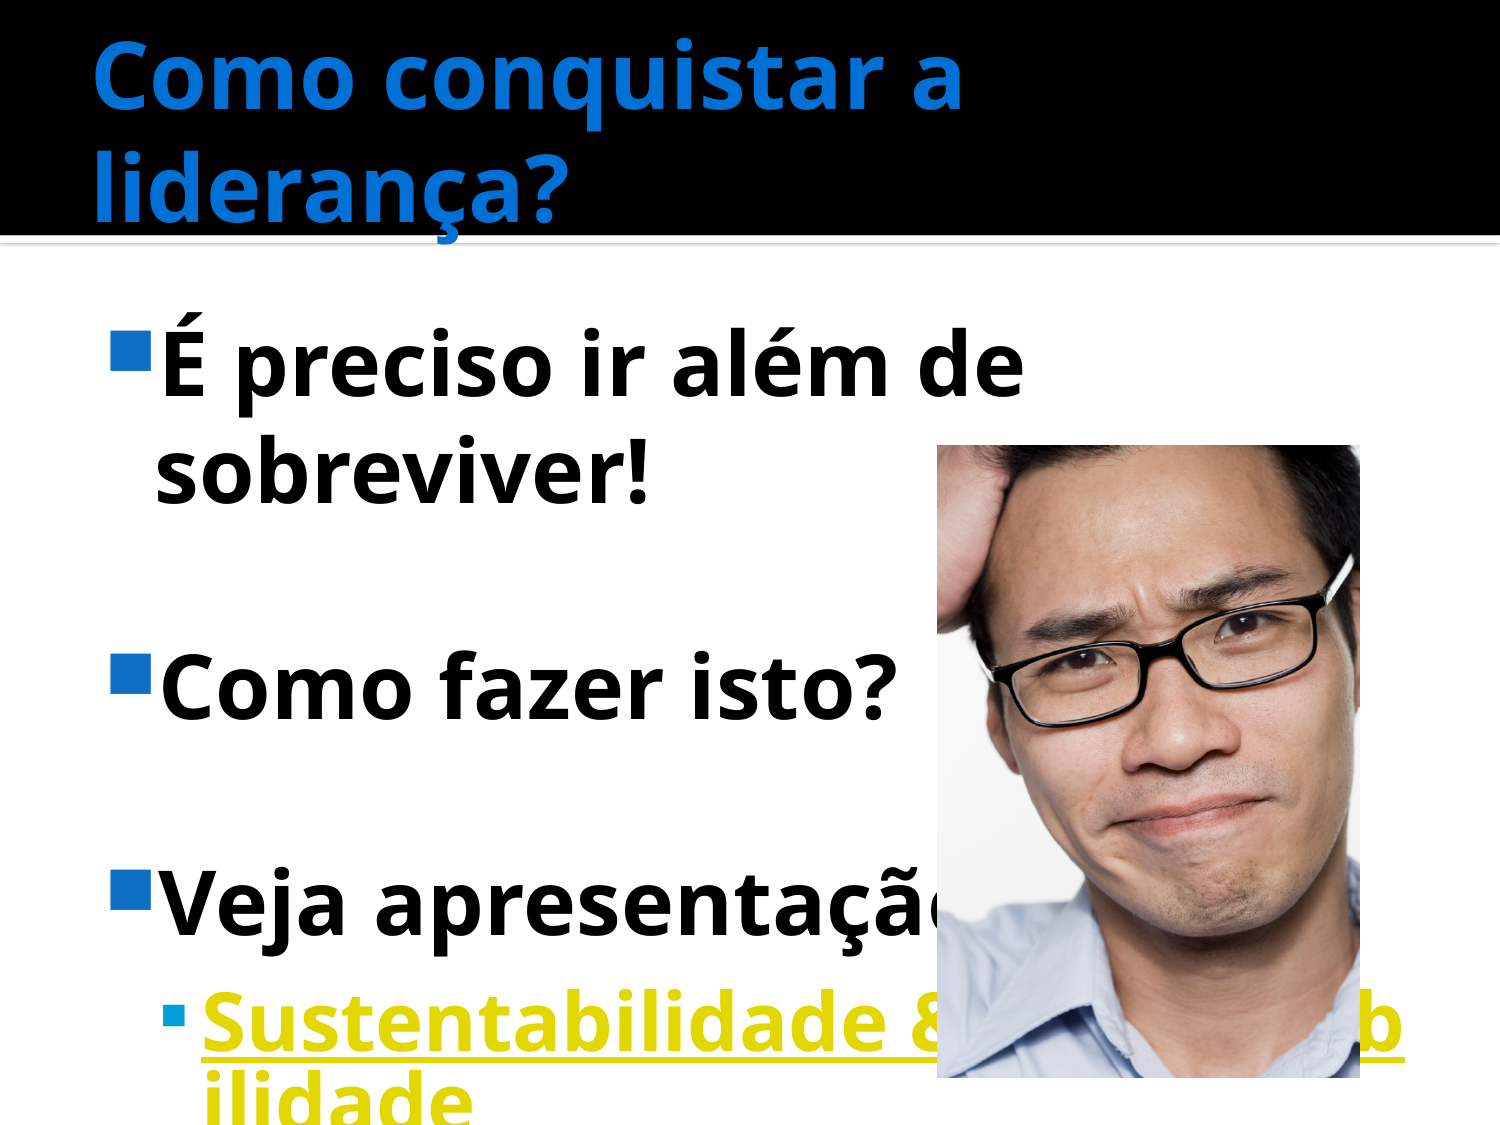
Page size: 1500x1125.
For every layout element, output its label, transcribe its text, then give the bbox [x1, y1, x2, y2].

title Como conquistar a liderança? [75, 25, 1425, 231]
picture [937, 445, 1360, 1079]
list É preciso ir além de sobreviver! Como fazer isto? Veja apresentação: Sustentabilidade & Empregabilidade [75, 291, 1425, 1090]
